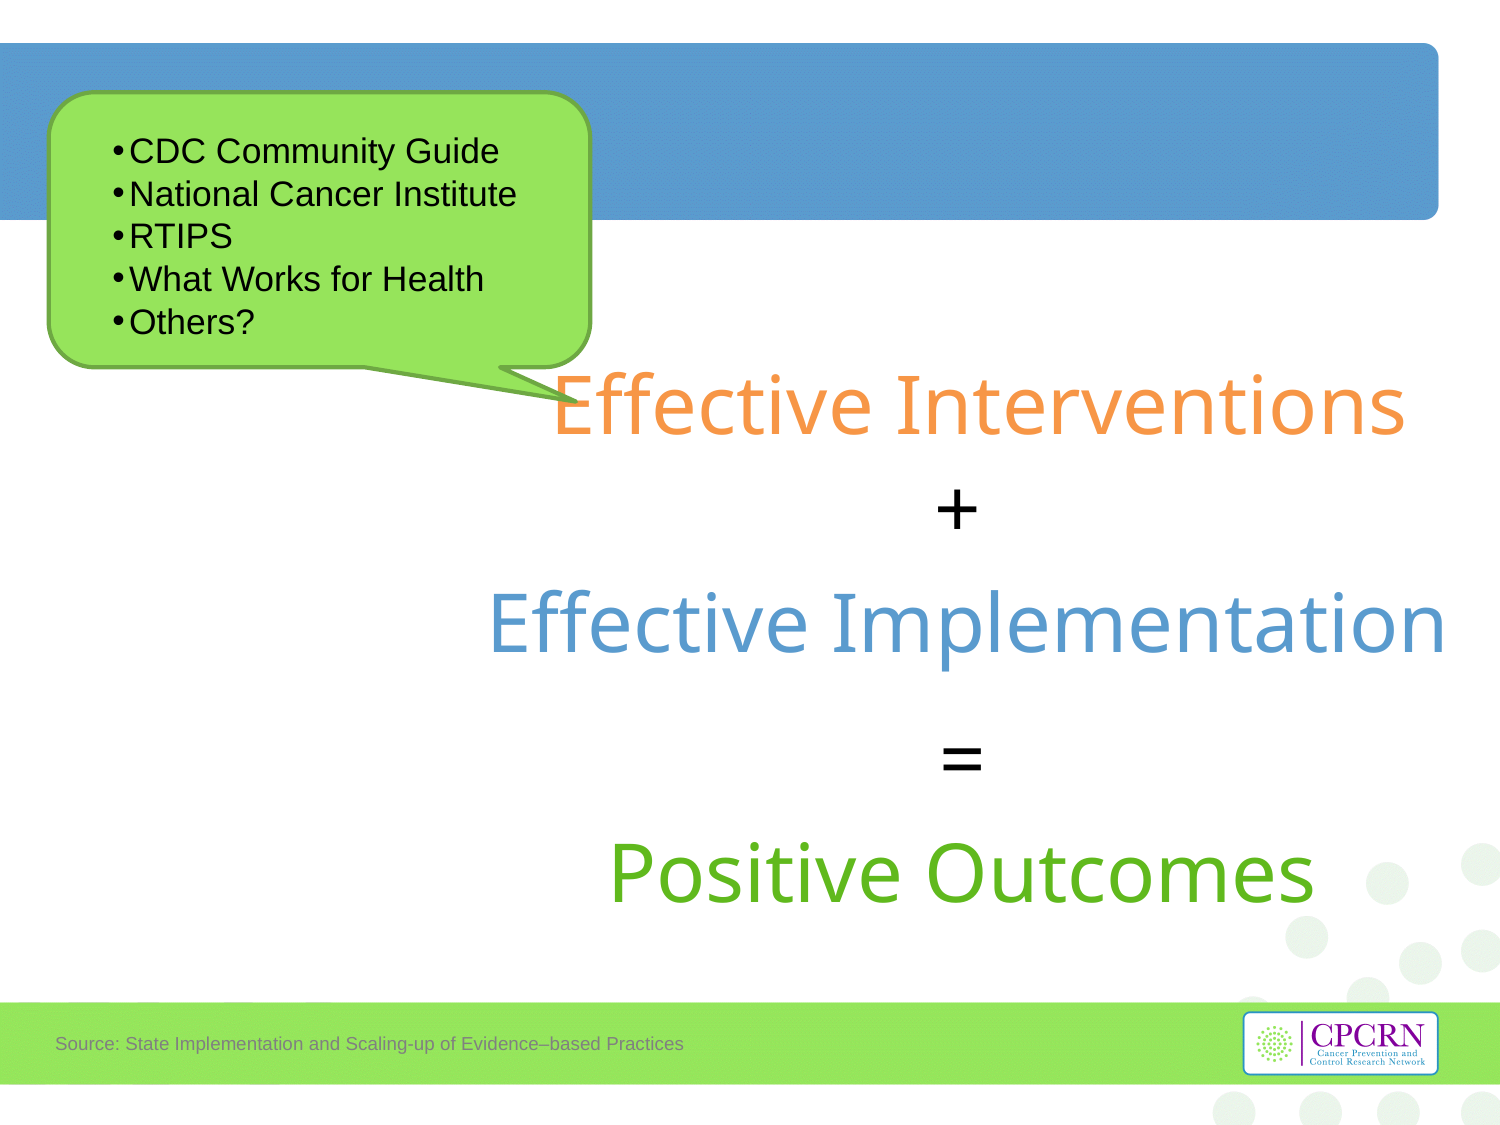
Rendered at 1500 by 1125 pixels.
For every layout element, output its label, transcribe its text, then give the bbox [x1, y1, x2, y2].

text_box Source: State Implementation and Scaling-up of Evidence–based Practices [40, 1024, 1250, 1062]
list = Positive Outcomes [337, 699, 1500, 1125]
picture [0, 0, 1500, 1125]
text_box Effective Interventions [423, 345, 1500, 449]
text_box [48, 91, 681, 368]
text_box + Effective Implementation [412, 449, 1500, 723]
